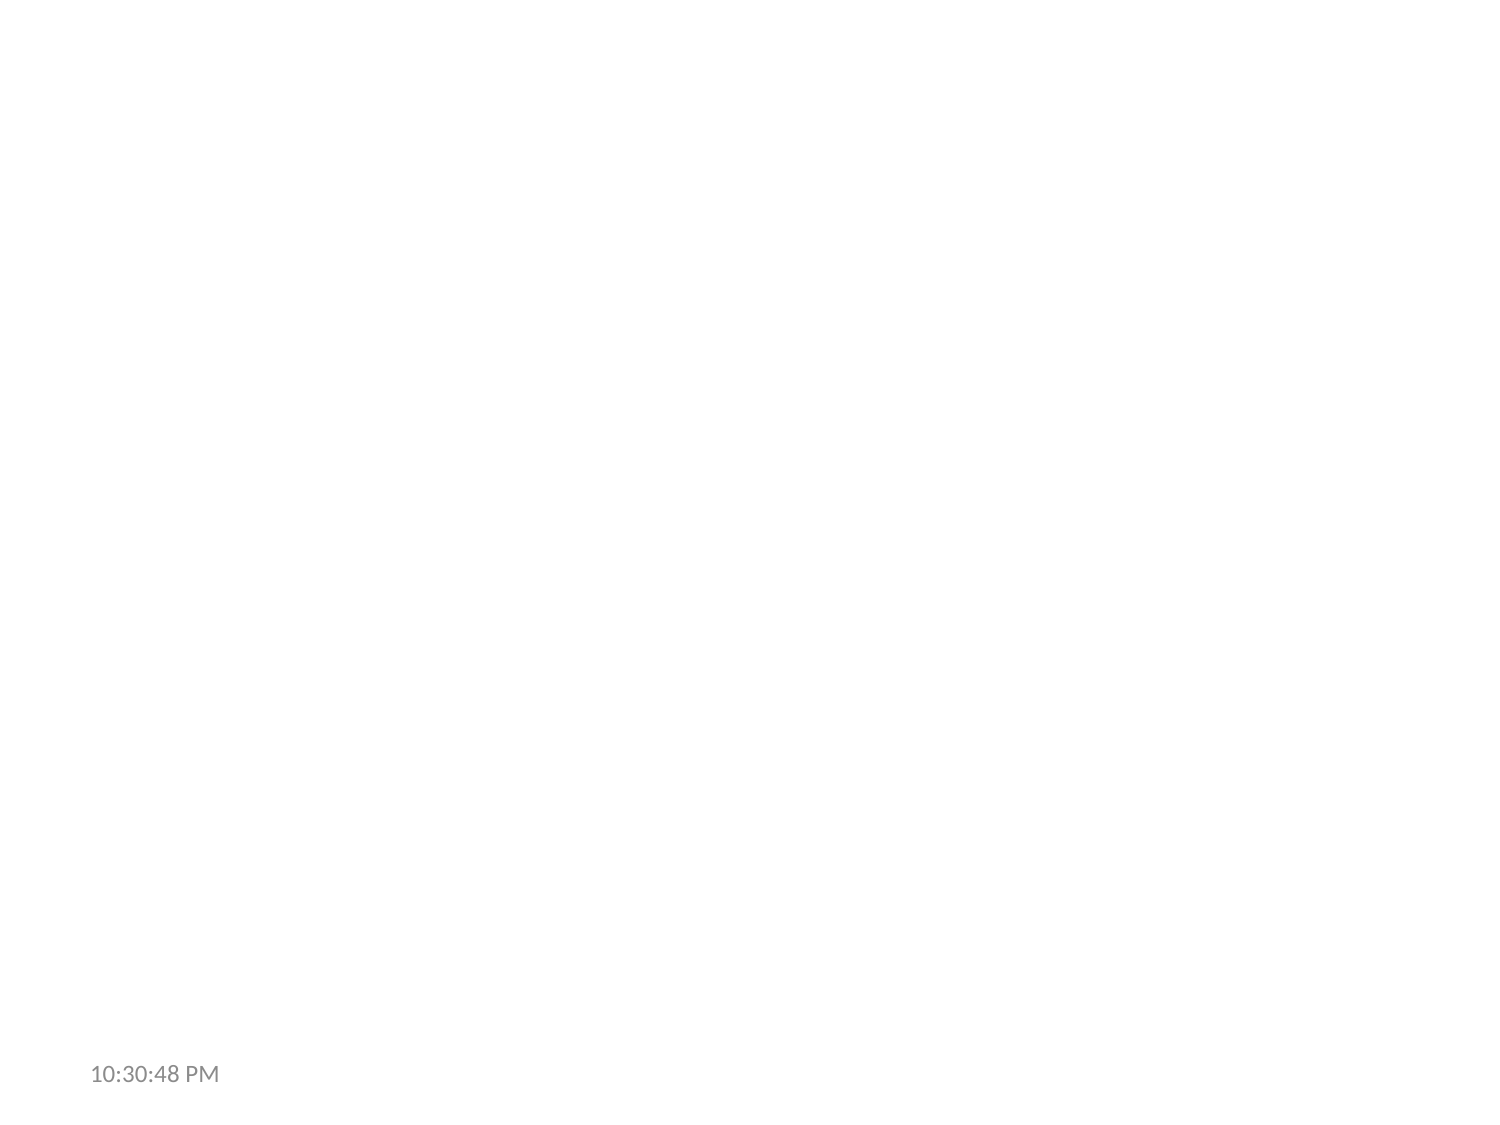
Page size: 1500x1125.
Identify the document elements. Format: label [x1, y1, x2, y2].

slide_number [75, 1042, 425, 1103]
